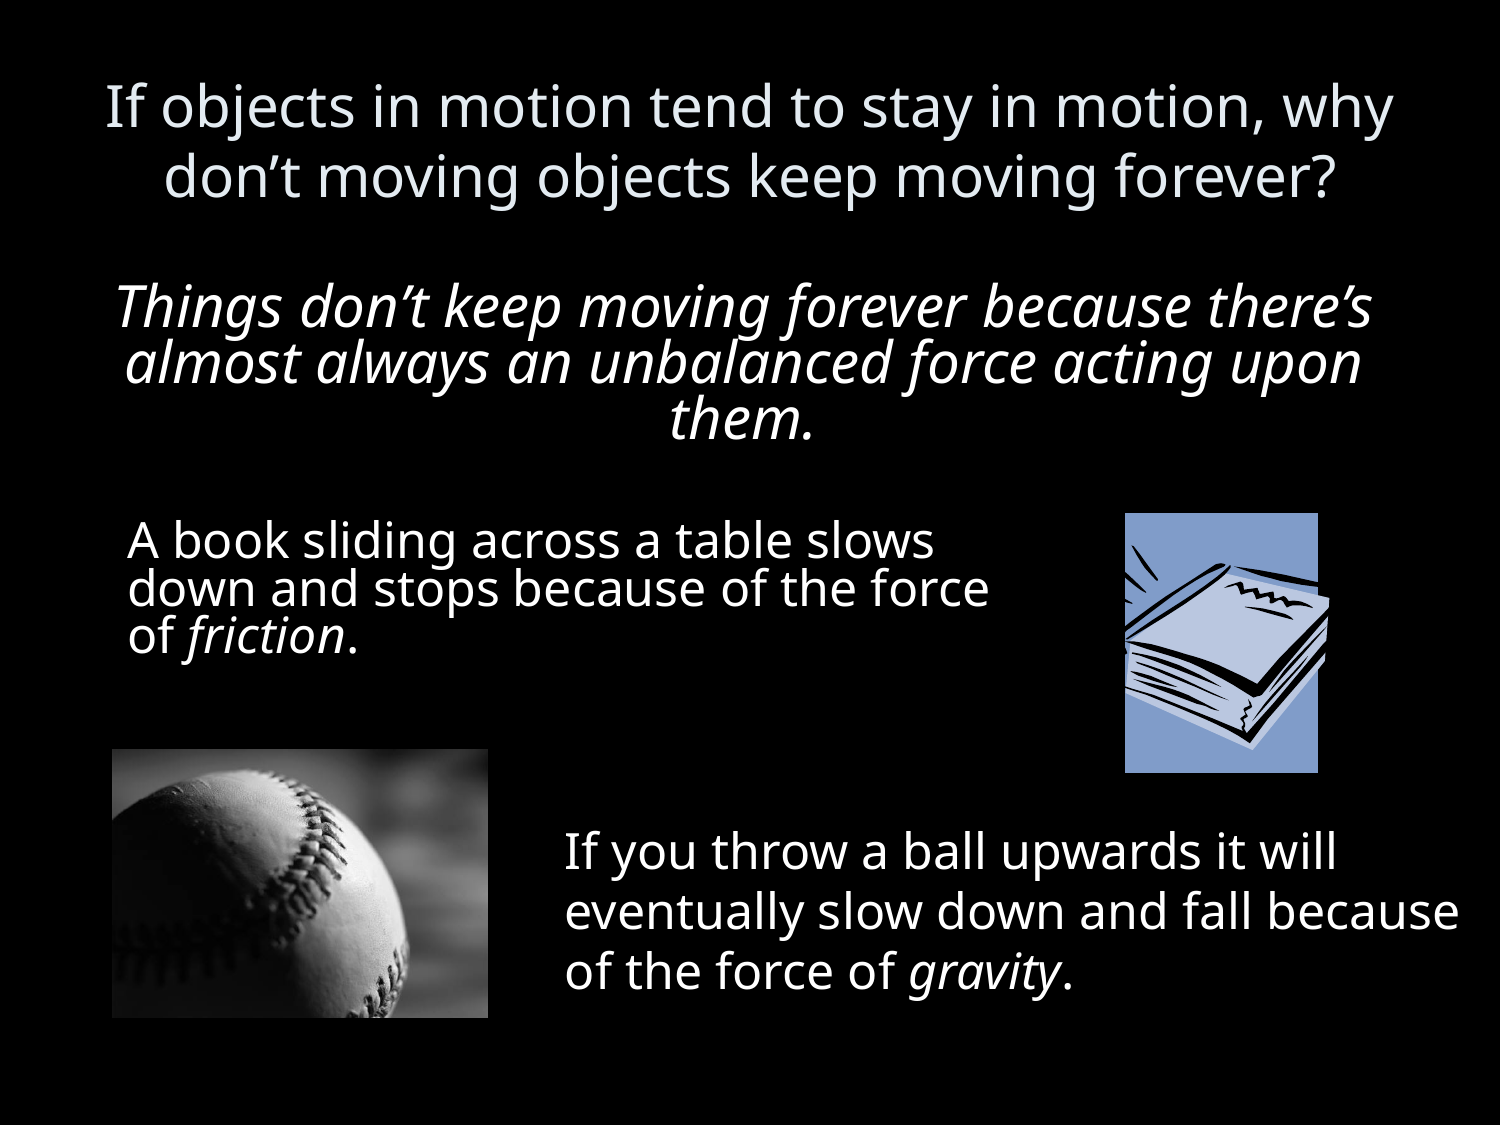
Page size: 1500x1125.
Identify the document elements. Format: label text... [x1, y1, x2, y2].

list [1087, 512, 1351, 775]
text_box Things don’t keep moving forever because there’s almost always an unbalanced force acting upon them. [74, 274, 1413, 458]
title If objects in motion tend to stay in motion, why don’t moving objects keep moving forever? [74, 44, 1426, 233]
text_box If you throw a ball upwards it will eventually slow down and fall because of the force of gravity. [549, 812, 1500, 1008]
text_box A book sliding across a table slows down and stops because of the force of friction. [112, 512, 1063, 671]
picture [112, 749, 488, 1018]
